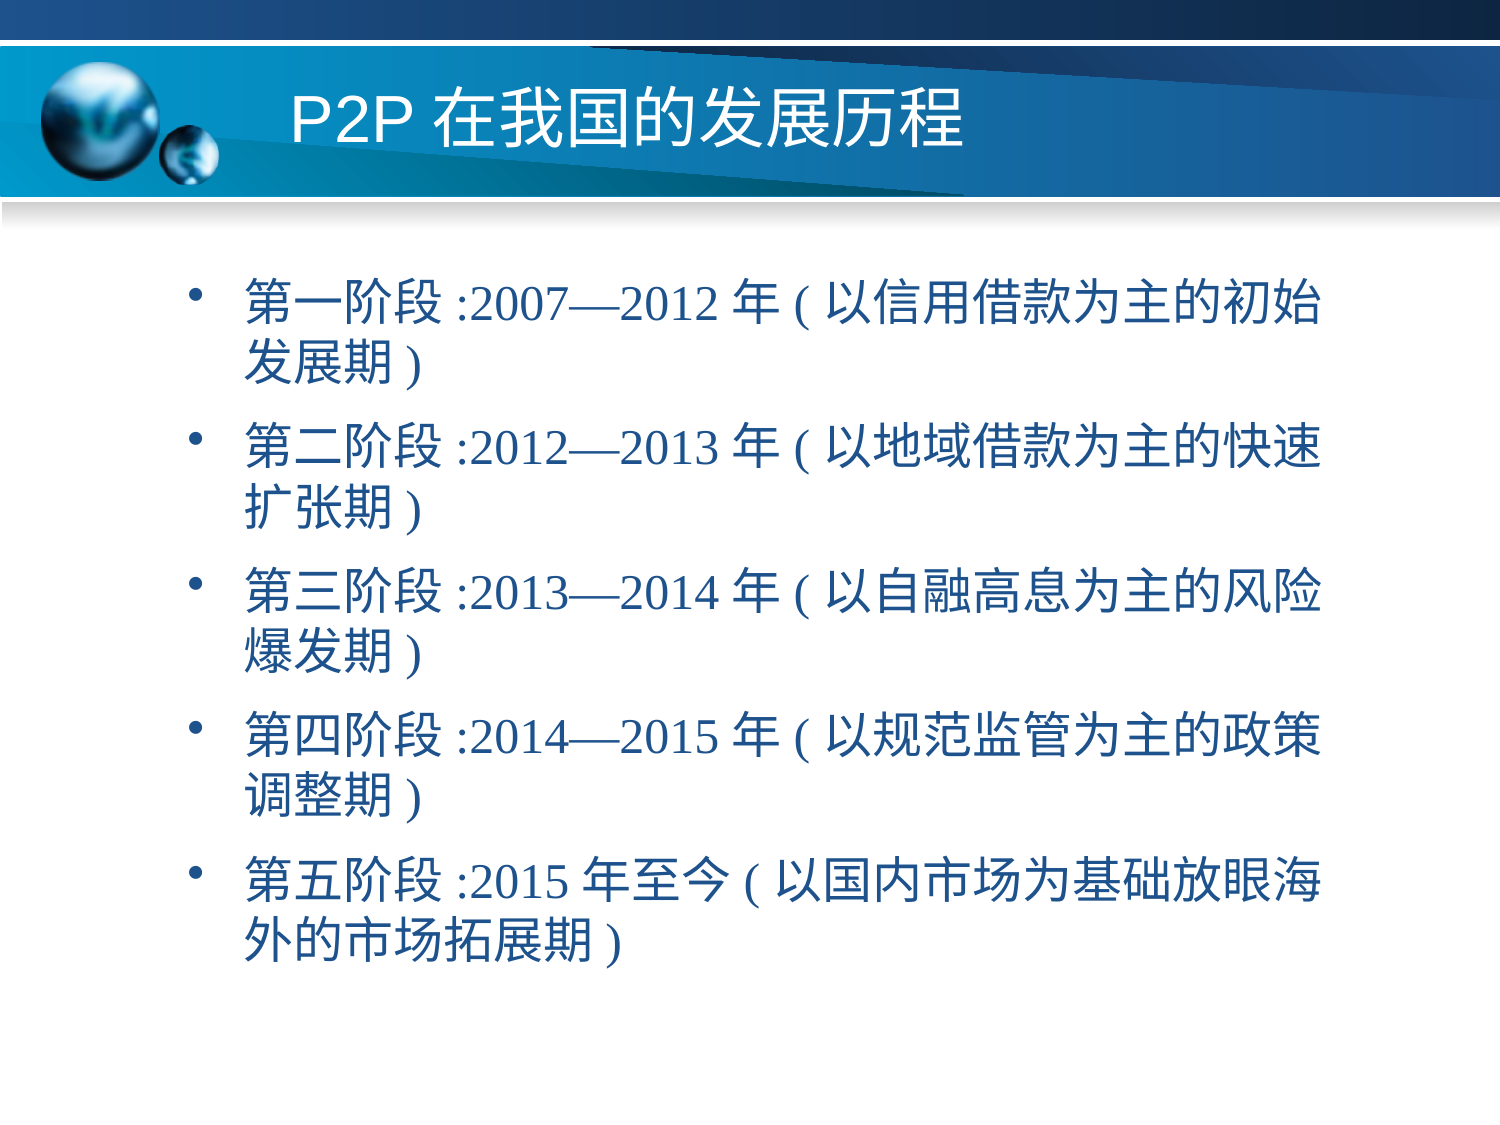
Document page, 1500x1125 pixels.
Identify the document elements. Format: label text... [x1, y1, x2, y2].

text_box 第四阶段:2014—2015年(以规范监管为主的政策调整期) [172, 696, 1339, 832]
text_box 第五阶段:2015年至今(以国内市场为基础放眼海外的市场拓展期) [172, 841, 1339, 976]
picture [160, 126, 218, 184]
title P2P在我国的发展历程 [274, 44, 1363, 188]
text_box 第二阶段:2012—2013年(以地域借款为主的快速扩张期) [172, 407, 1339, 543]
text_box 第一阶段:2007—2012年(以信用借款为主的初始发展期) [172, 263, 1339, 398]
picture [42, 63, 159, 180]
text_box 第三阶段:2013—2014年(以自融高息为主的风险爆发期) [172, 552, 1339, 687]
